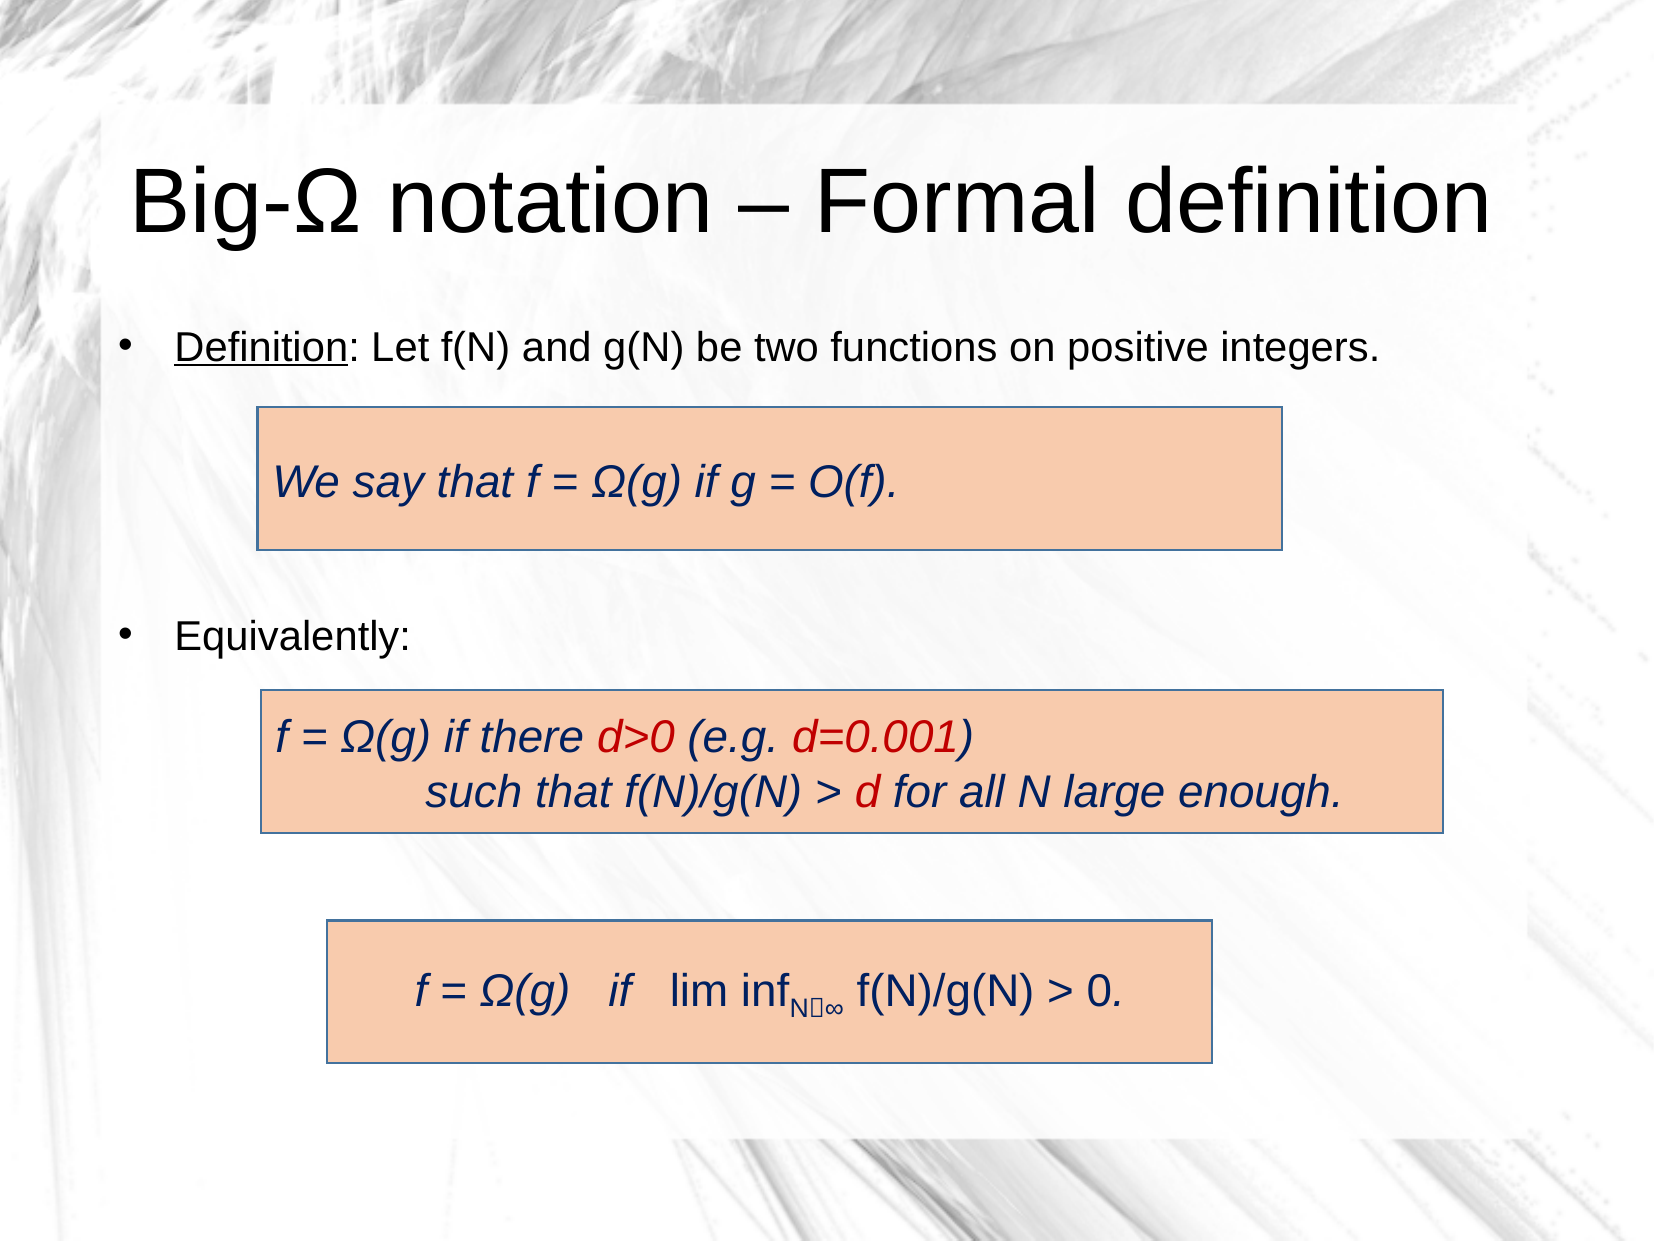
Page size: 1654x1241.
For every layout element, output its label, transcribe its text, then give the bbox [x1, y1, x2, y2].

picture [0, 0, 1654, 1241]
list Definition: Let f(N) and g(N) be two functions on positive integers. Equivalently: [118, 319, 1571, 1102]
text_box f = Ω(g) if lim infN∞ f(N)/g(N) > 0. [327, 920, 1213, 1064]
text_box We say that f = Ω(g) if g = O(f). [257, 407, 1283, 551]
title Big-Ω notation – Formal definition [118, 112, 1506, 281]
text_box f = Ω(g) if there d>0 (e.g. d=0.001) such that f(N)/g(N) > d for all N large enough. [260, 690, 1444, 833]
